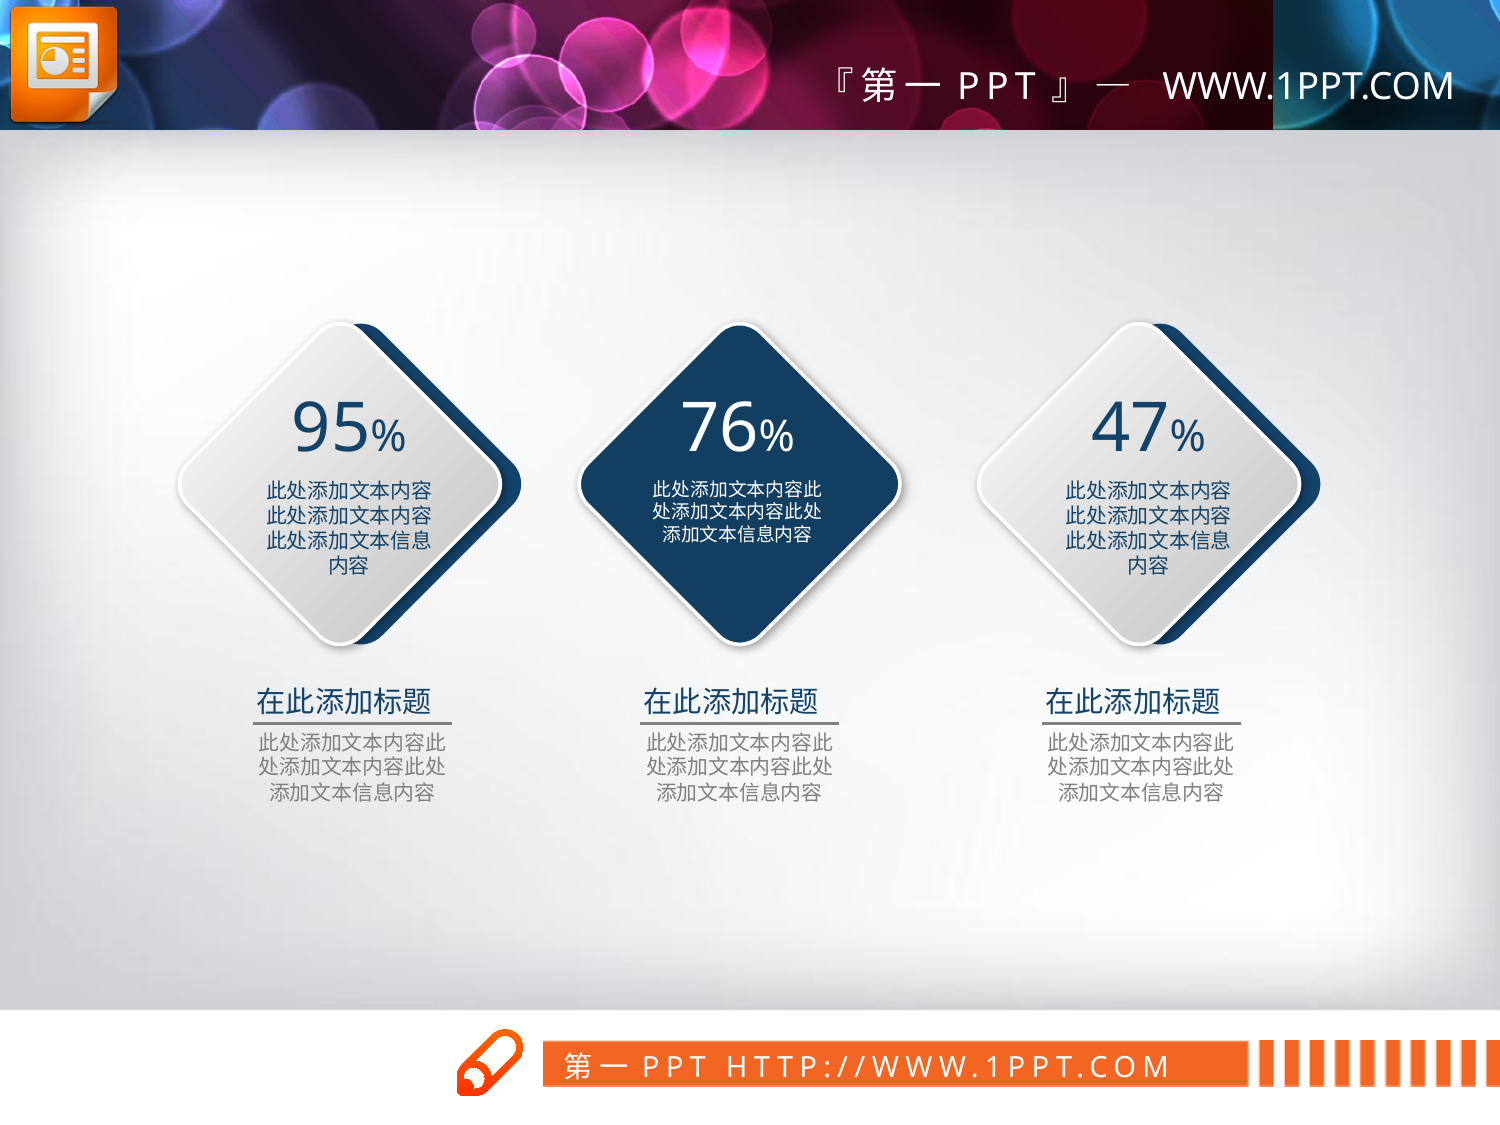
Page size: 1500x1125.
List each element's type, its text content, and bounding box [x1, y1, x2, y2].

text_box 此处添加文本内容此处添加文本内容此处添加文本信息内容 [242, 723, 463, 810]
picture [543, 1040, 1500, 1087]
text_box 此处添加文本内容此处添加文本内容此处添加文本信息内容 [1031, 723, 1252, 810]
text_box 此处添加文本内容此处添加文本内容此处添加文本信息内容 [629, 723, 850, 810]
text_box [1016, 361, 1283, 607]
text_box 在此添加标题 [245, 677, 460, 723]
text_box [617, 361, 883, 607]
text_box 在此添加标题 [1034, 677, 1249, 723]
text_box 在此添加标题 [632, 677, 847, 723]
picture [0, 0, 1500, 1012]
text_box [217, 361, 484, 607]
